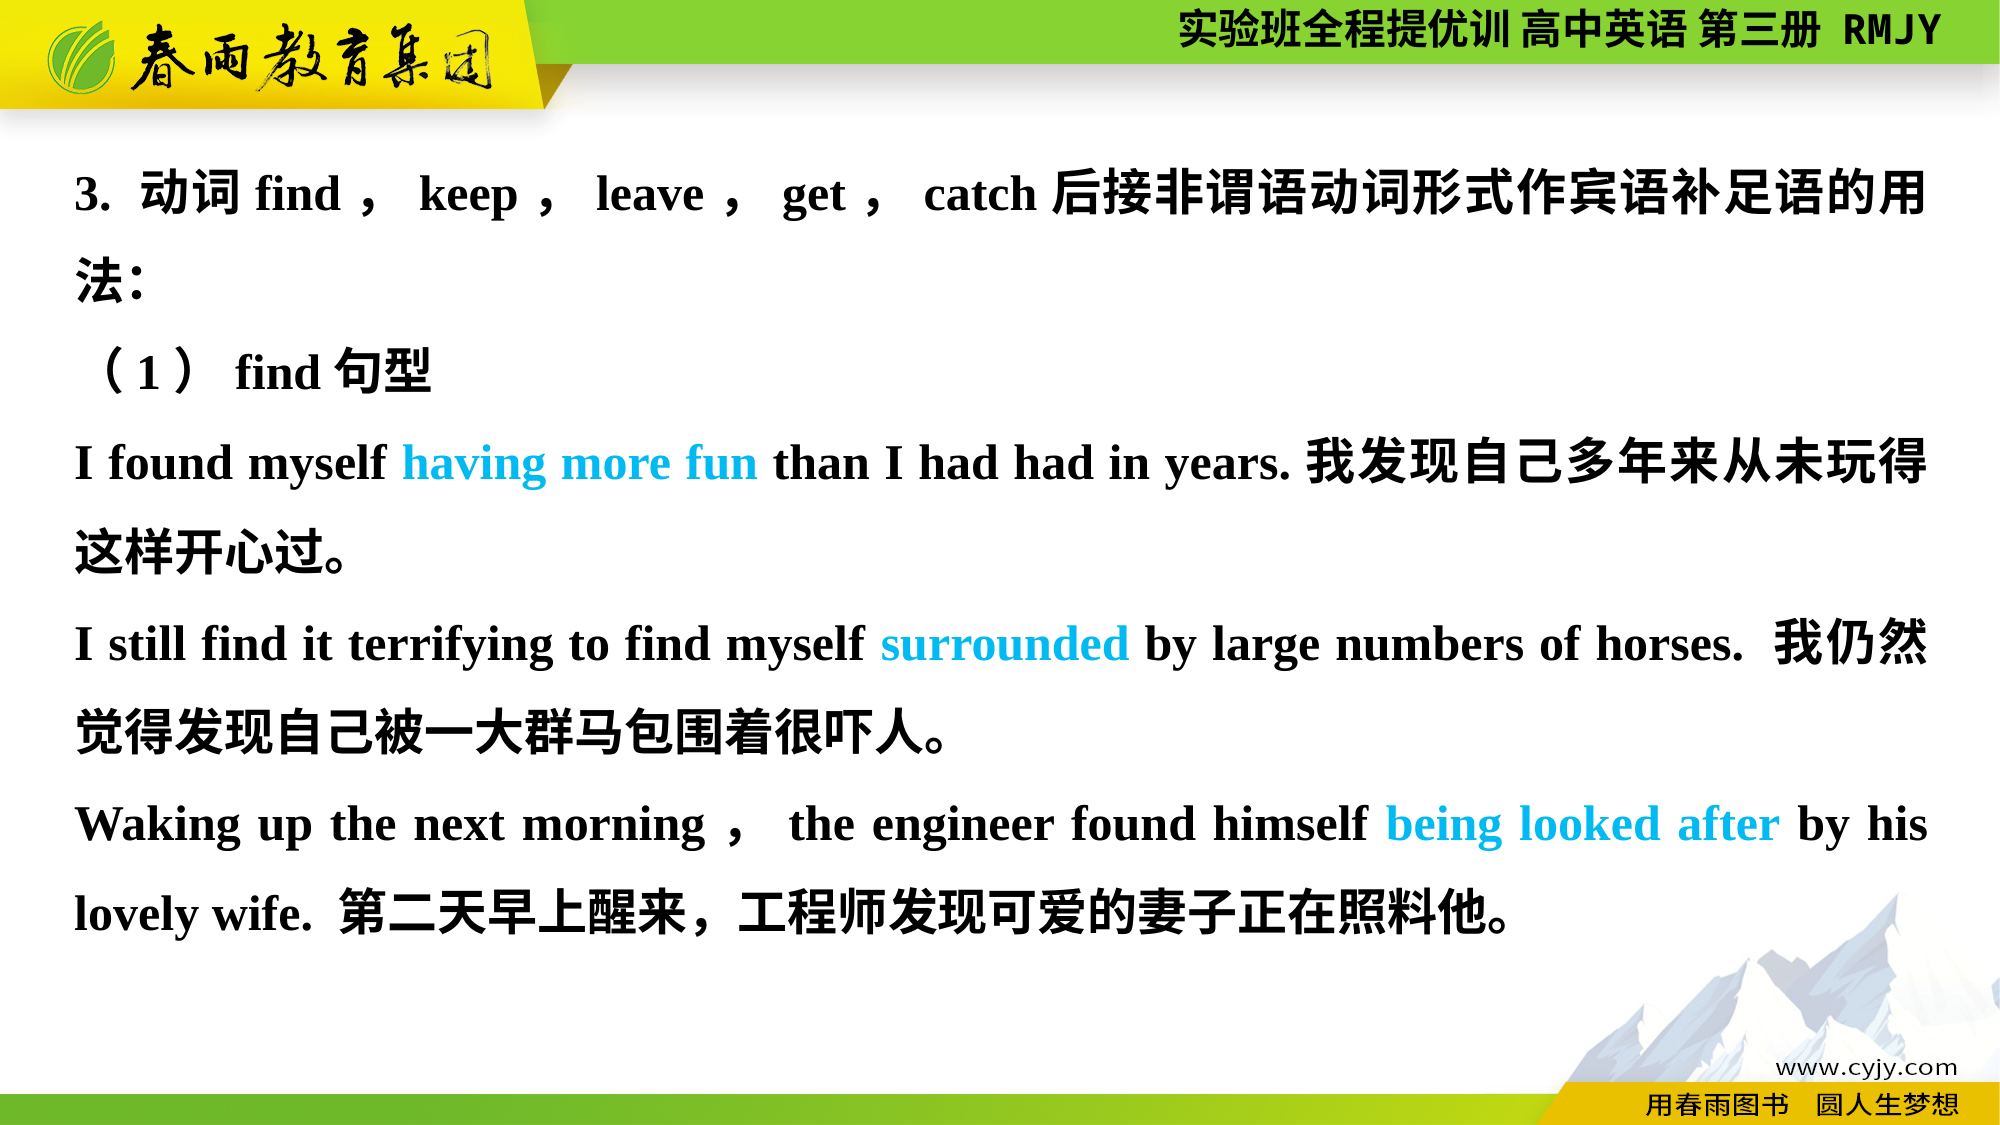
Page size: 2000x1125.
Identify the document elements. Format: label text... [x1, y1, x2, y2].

list 3. 动词find，keep，leave，get，catch后接非谓语动词形式作宾语补足语的用法： （1）find句型 I found myself having more fun than I had had in years.我发现自己多年来从未玩得这样开心过。 I still find it terrifying to find myself surrounded by large numbers of horses. 我仍然觉得发现自己被一大群马包围着很吓人。 Waking up the next morning，the engineer found himself being looked after by his lovely wife. 第二天早上醒来，工程师发现可爱的妻子正在照料他。 [59, 122, 1944, 865]
picture [0, 0, 2000, 1125]
